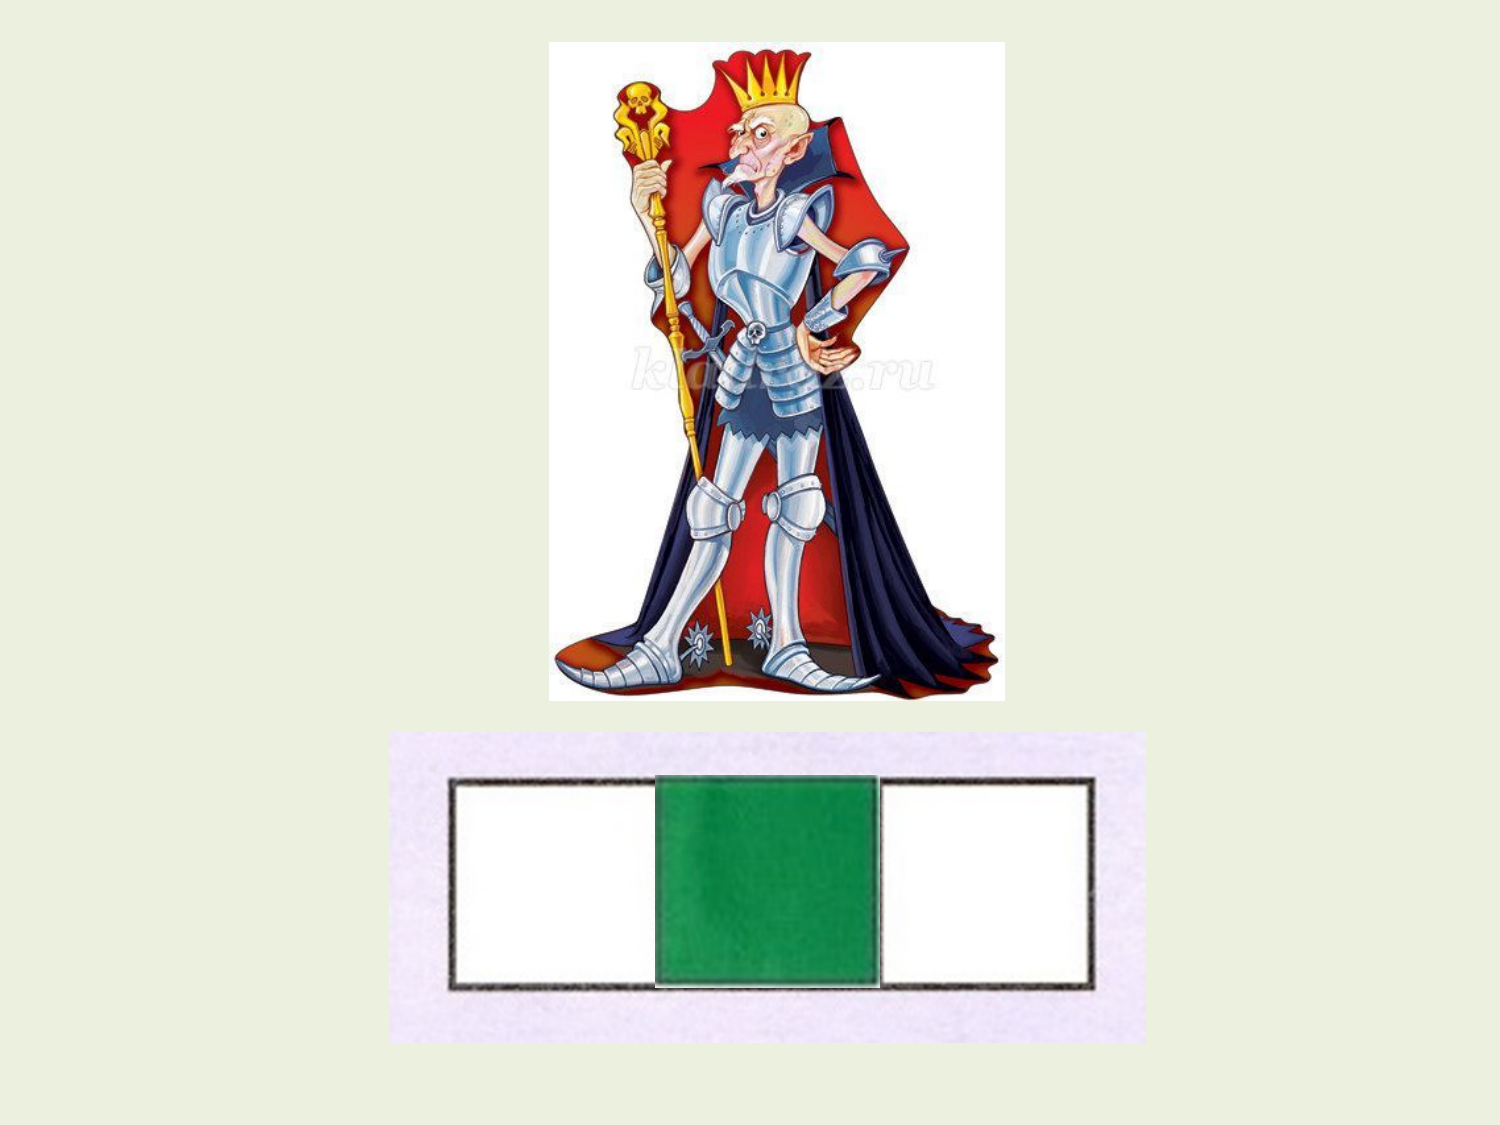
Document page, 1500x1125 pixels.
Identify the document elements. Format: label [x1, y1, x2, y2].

picture [548, 42, 1005, 701]
picture [389, 732, 1146, 1043]
